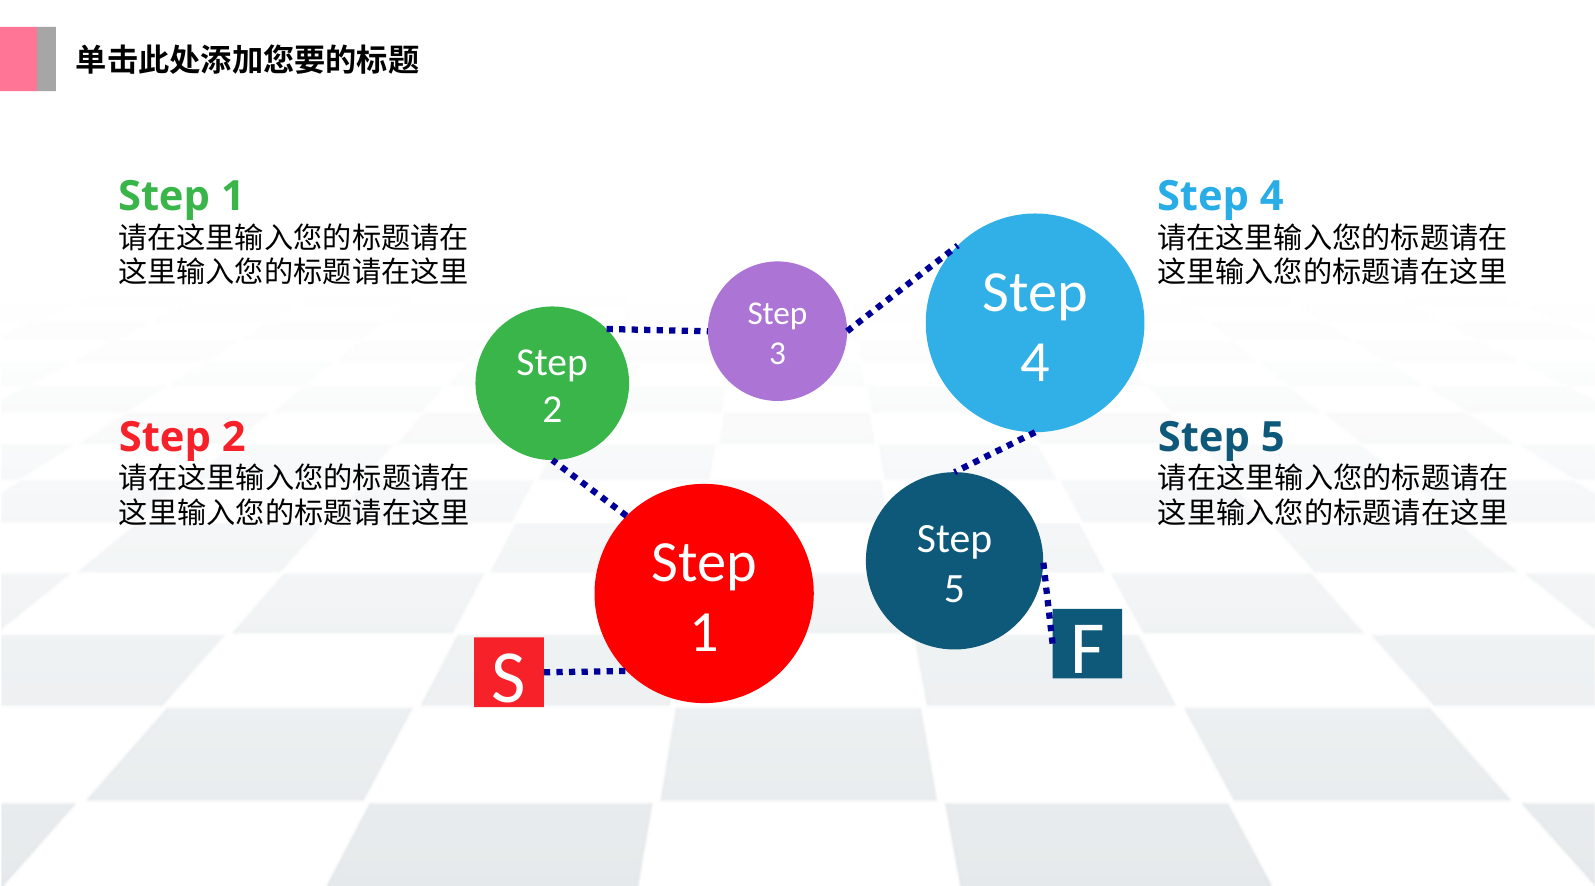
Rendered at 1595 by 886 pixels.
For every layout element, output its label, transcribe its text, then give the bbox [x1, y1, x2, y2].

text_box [1042, 560, 1053, 644]
text_box Step 5 [865, 472, 1044, 650]
text_box Step 4 请在这里输入您的标题请在这里输入您的标题请在这里 [1142, 161, 1529, 297]
text_box Step 1 [594, 483, 814, 704]
text_box F [1052, 608, 1123, 679]
text_box Step 2 请在这里输入您的标题请在这里输入您的标题请在这里 [104, 402, 491, 572]
picture [0, 0, 1595, 886]
text_box S [474, 637, 544, 708]
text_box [552, 459, 628, 517]
text_box Step 1 请在这里输入您的标题请在这里输入您的标题请在这里 [103, 161, 490, 297]
text_box Step 5 请在这里输入您的标题请在这里输入您的标题请在这里 [1143, 402, 1530, 572]
text_box Step 4 [927, 213, 1145, 433]
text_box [846, 245, 958, 332]
text_box Step 3 [707, 261, 847, 401]
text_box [954, 431, 1036, 473]
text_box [606, 328, 708, 332]
text_box Step 2 [475, 306, 630, 461]
